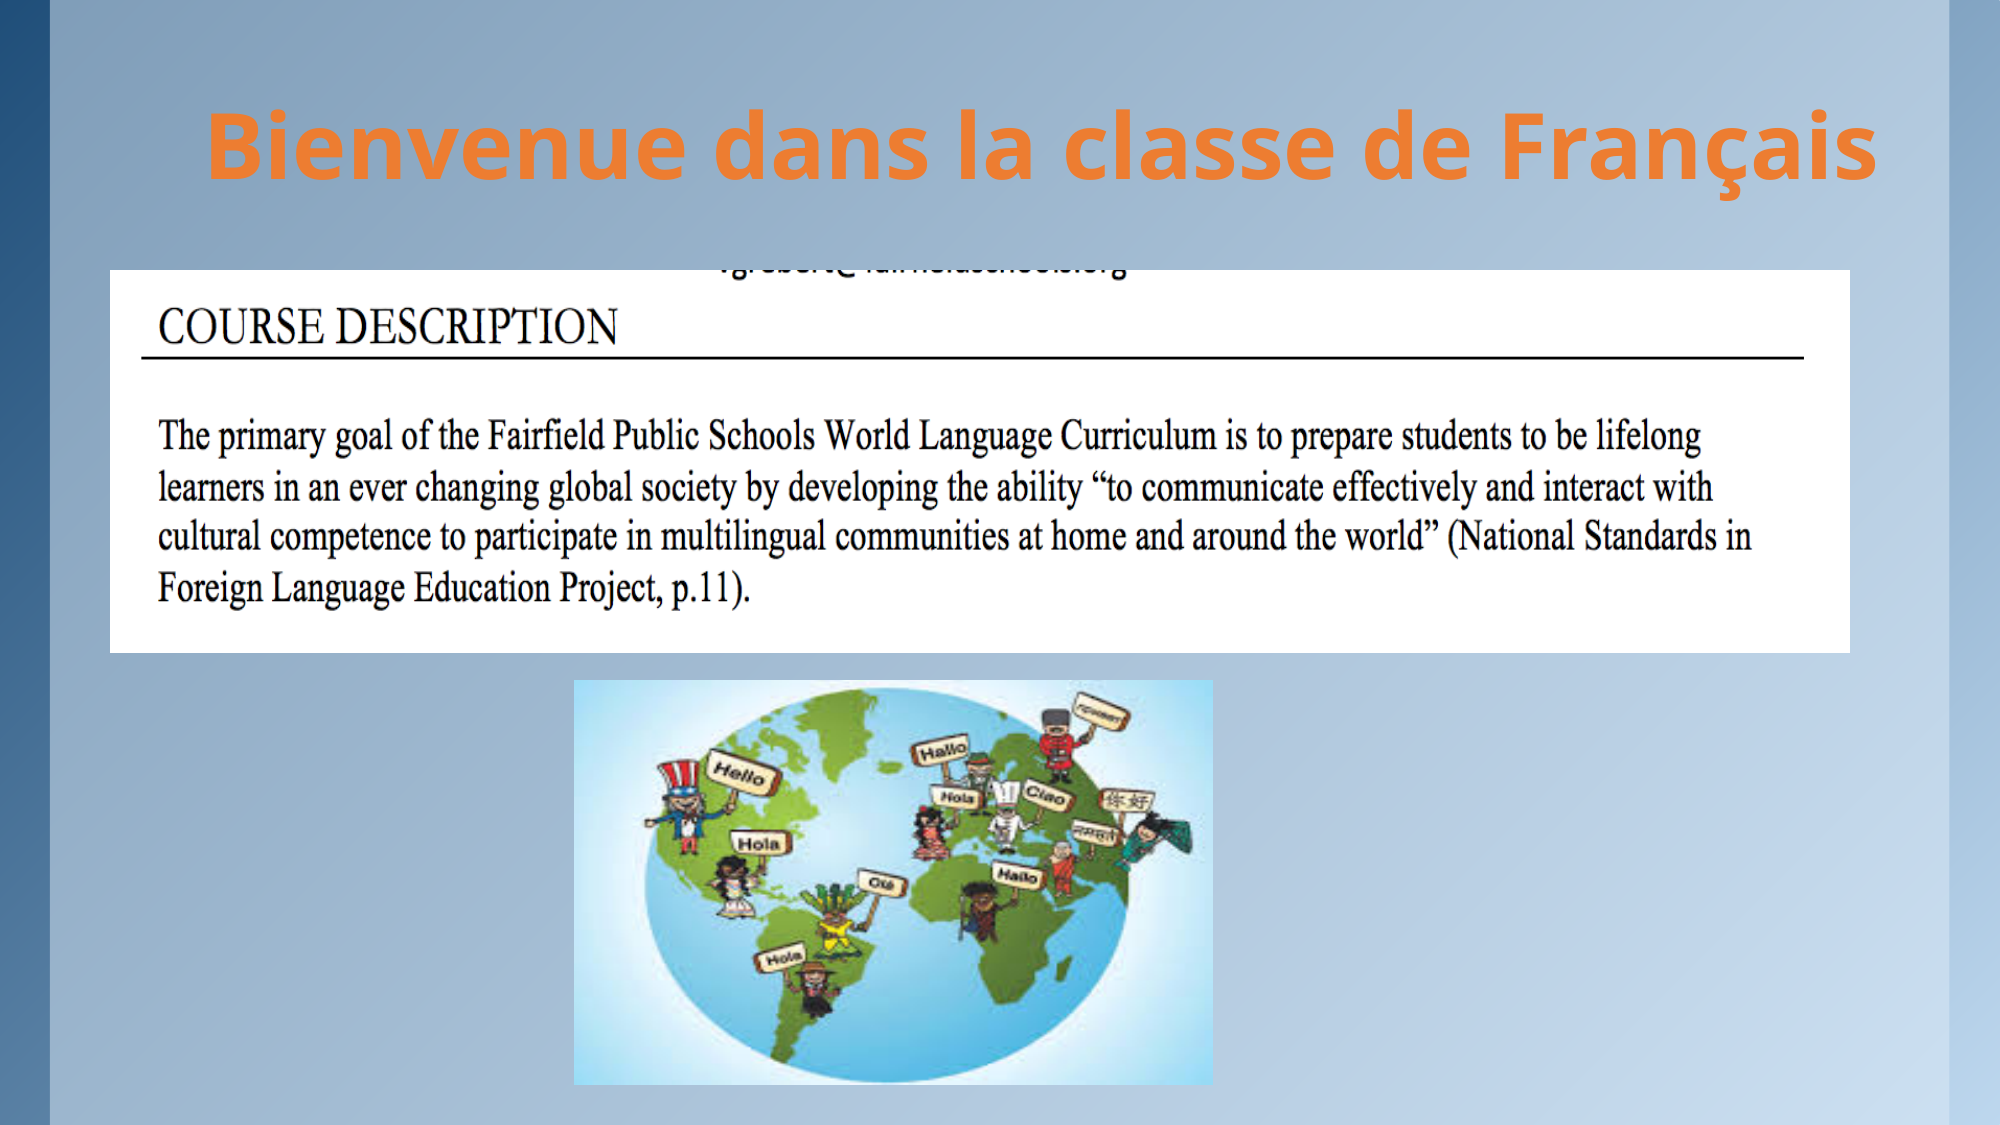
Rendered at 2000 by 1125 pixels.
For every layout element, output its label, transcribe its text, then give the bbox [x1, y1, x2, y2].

title Bienvenue dans la classe de Français [183, 12, 1910, 209]
picture [574, 680, 1213, 1085]
picture [110, 270, 1850, 653]
